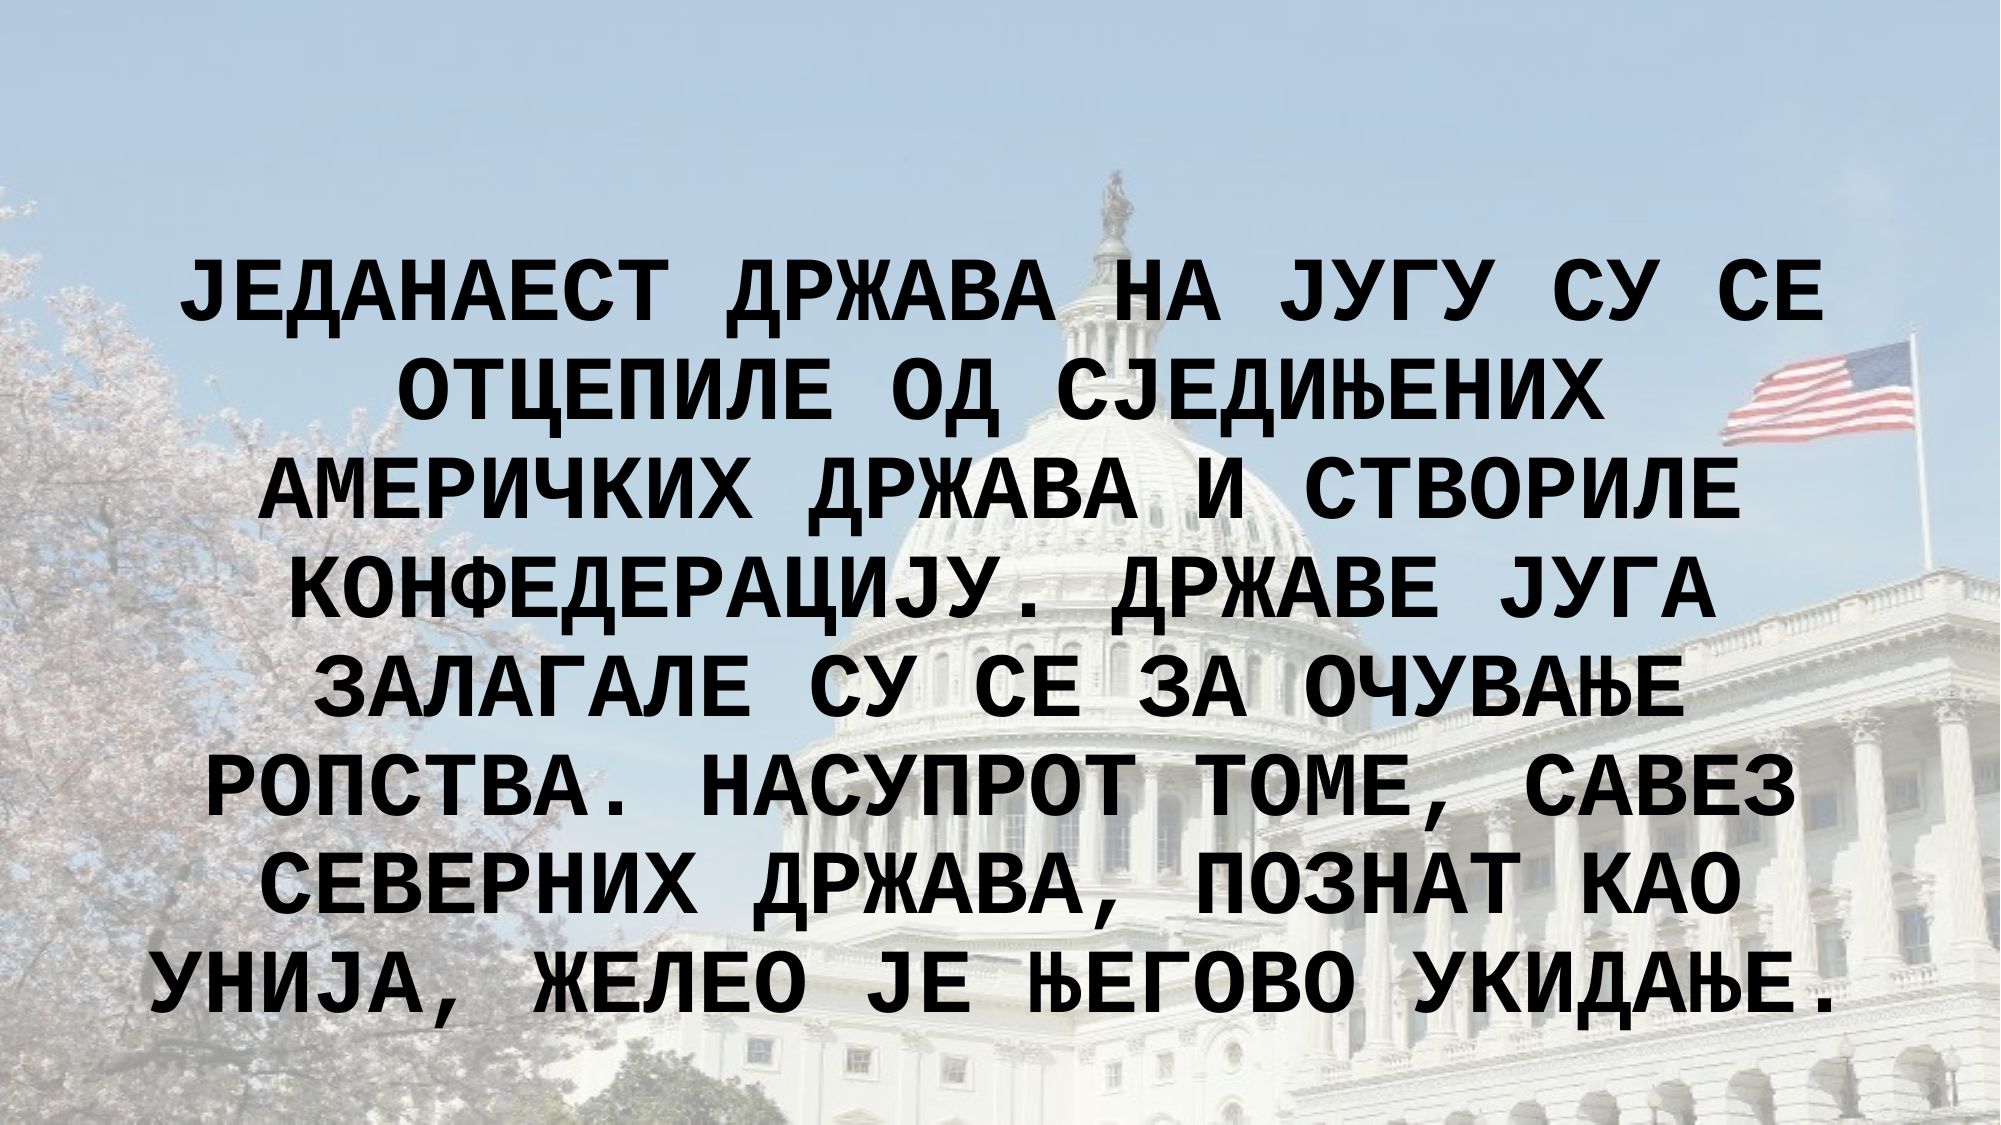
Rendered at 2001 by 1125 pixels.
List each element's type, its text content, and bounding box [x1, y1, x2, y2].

title ЈЕДАНАЕСТ ДРЖАВА НА ЈУГУ СУ СЕ ОТЦЕПИЛЕ ОД СЈЕДИЊЕНИХ АМЕРИЧКИХ ДРЖАВА И СТВОРИЛЕ КОНФЕДЕРАЦИЈУ. ДРЖАВЕ ЈУГА ЗАЛАГАЛЕ СУ СЕ ЗА ОЧУВАЊЕ РОПСТВА. НАСУПРОТ ТОМЕ, САВЕЗ СЕВЕРНИХ ДРЖАВА, ПОЗНАТ КАО УНИЈА, ЖЕЛЕО ЈЕ ЊЕГОВО УКИДАЊЕ. [109, 271, 1893, 1003]
